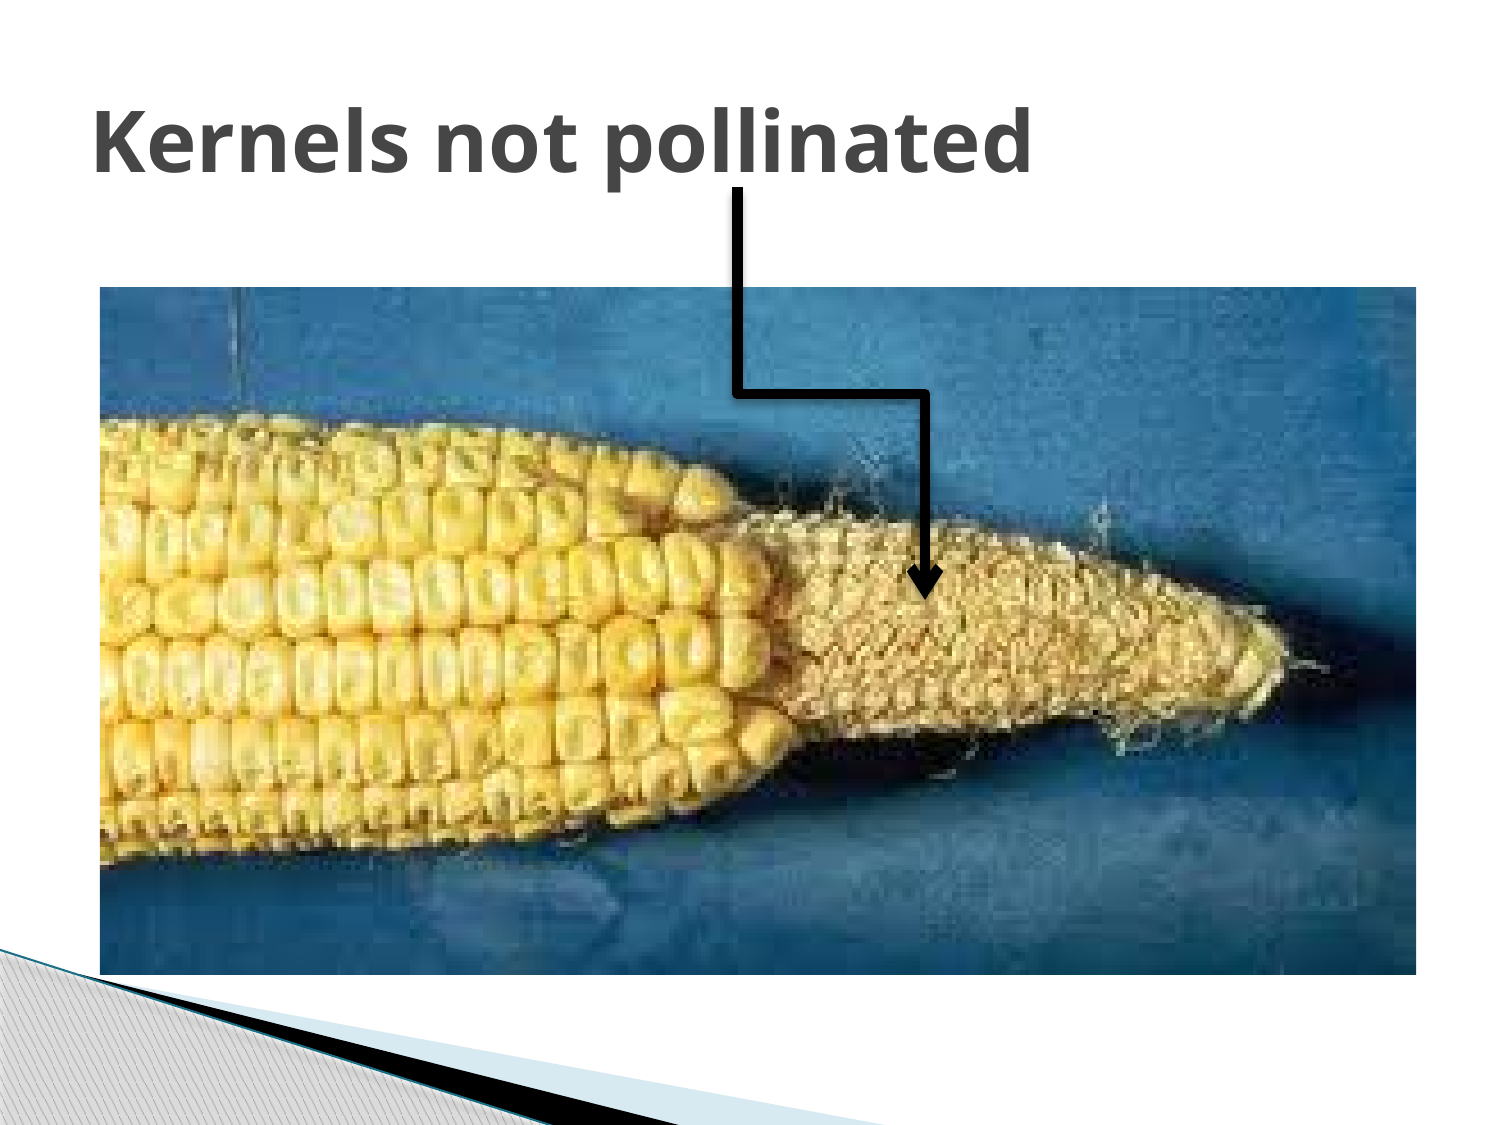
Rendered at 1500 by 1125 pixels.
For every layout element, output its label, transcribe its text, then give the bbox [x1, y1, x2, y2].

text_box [624, 299, 1038, 488]
title Kernels not pollinated [75, 45, 1425, 233]
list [99, 287, 1417, 976]
